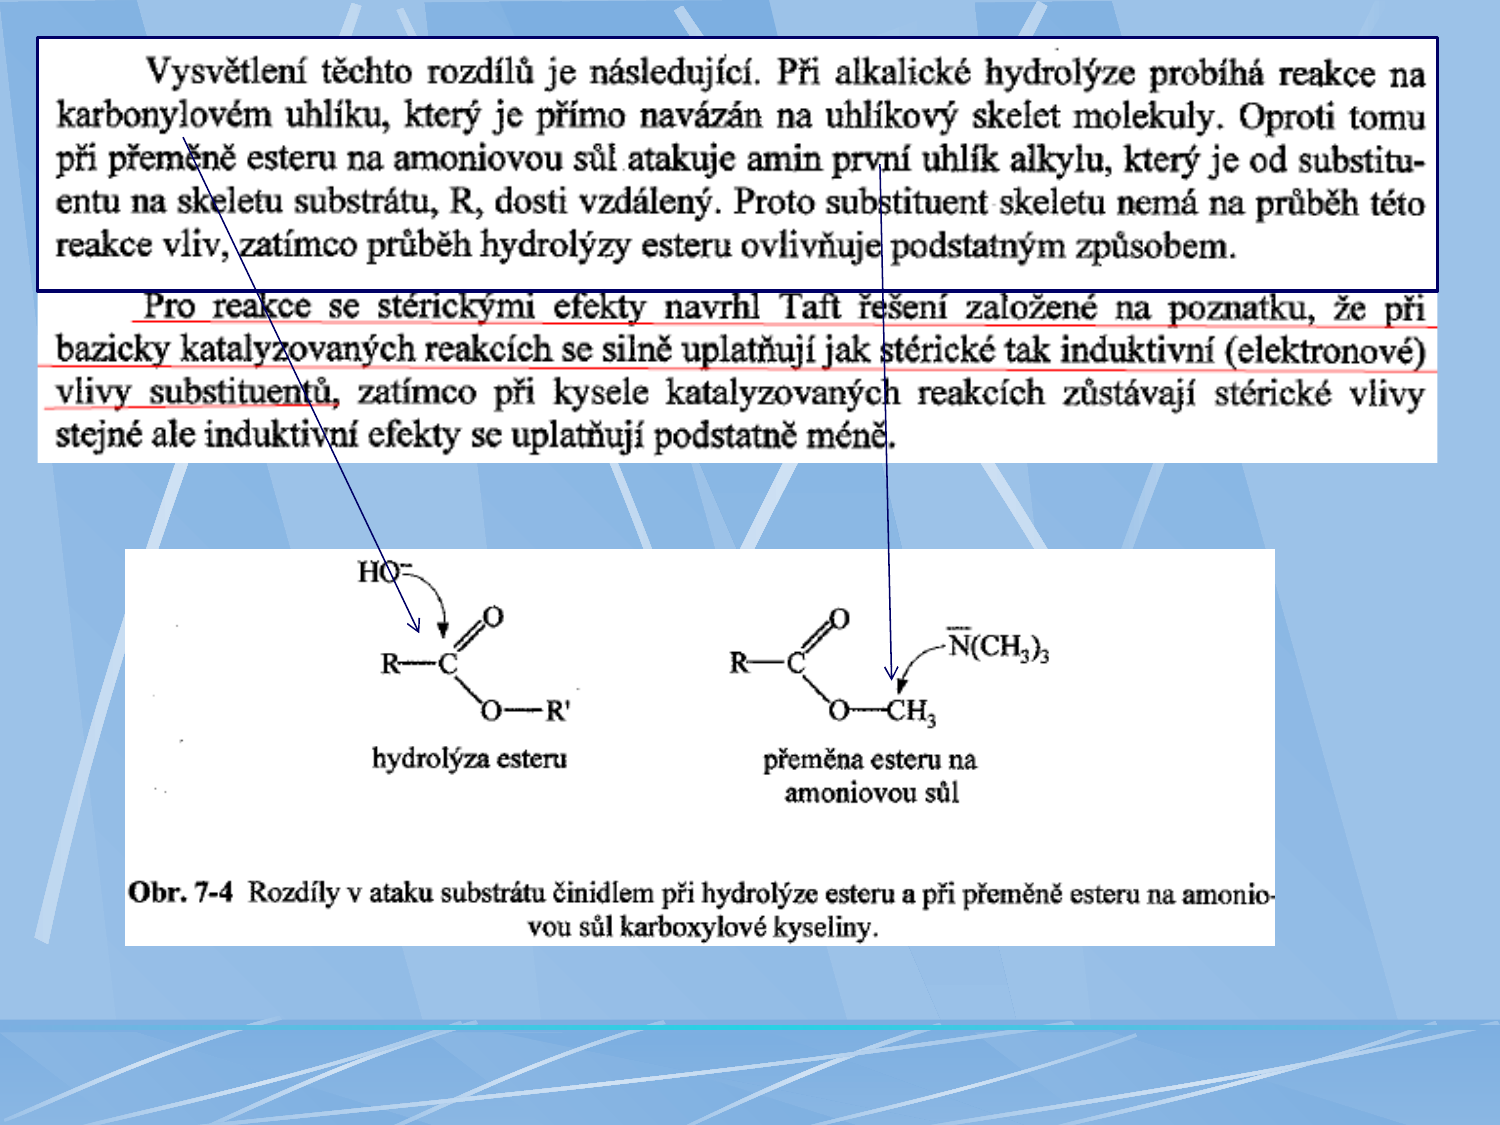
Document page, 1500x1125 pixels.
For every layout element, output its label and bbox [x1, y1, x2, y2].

text_box [182, 136, 420, 634]
picture [124, 549, 1275, 946]
picture [37, 37, 1438, 464]
text_box [879, 163, 892, 681]
